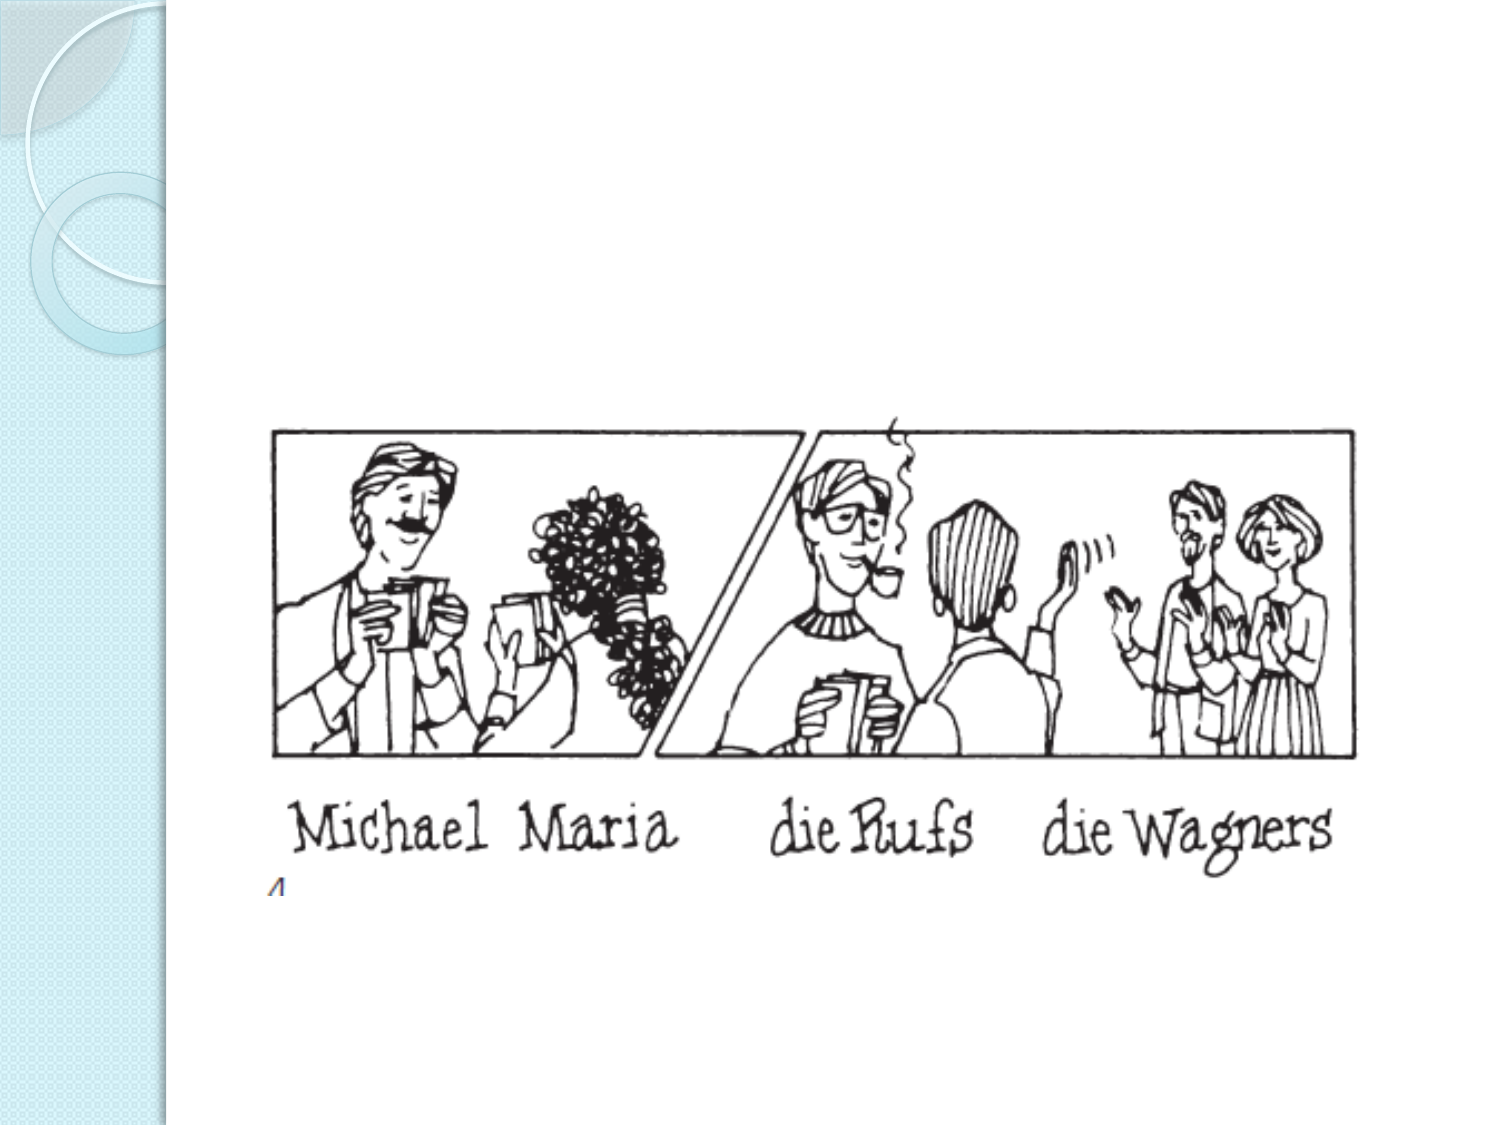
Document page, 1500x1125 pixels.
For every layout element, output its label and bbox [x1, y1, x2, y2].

picture [237, 337, 1398, 897]
